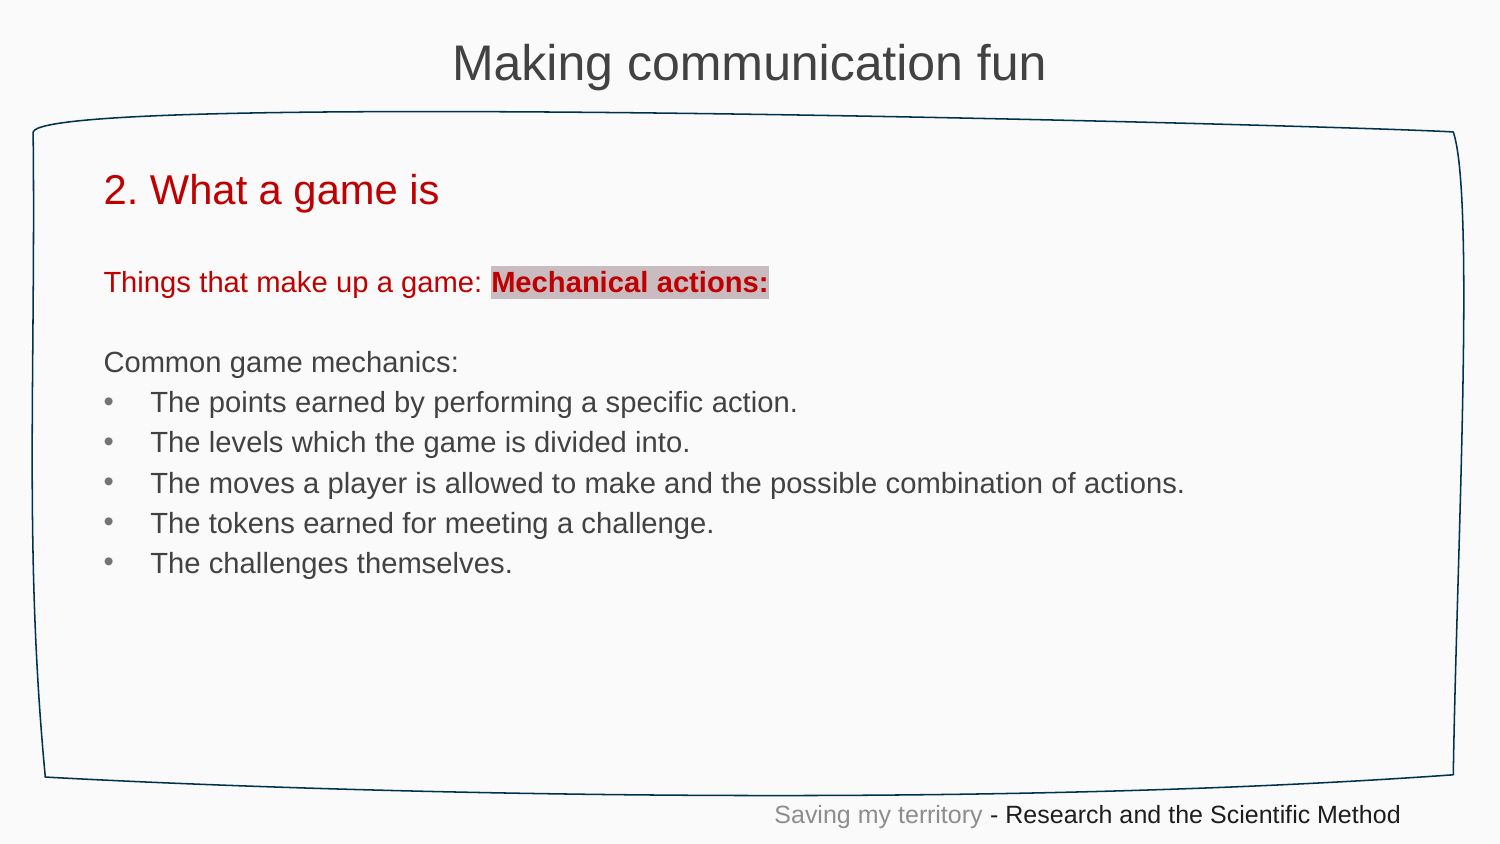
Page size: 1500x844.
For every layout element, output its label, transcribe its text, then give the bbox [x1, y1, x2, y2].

text_box Things that make up a game: Mechanical actions: Common game mechanics: The points earned by performing a specific action. The levels which the game is divided into. The moves a player is allowed to make and the possible combination of actions. The tokens earned for meeting a challenge. The challenges themselves. [88, 242, 1424, 791]
text_box Saving my territory - Research and the Scientific Method [88, 790, 1417, 844]
text_box Making communication fun [0, 20, 1499, 106]
text_box [32, 111, 1464, 780]
text_box 2. What a game is [88, 147, 1417, 234]
